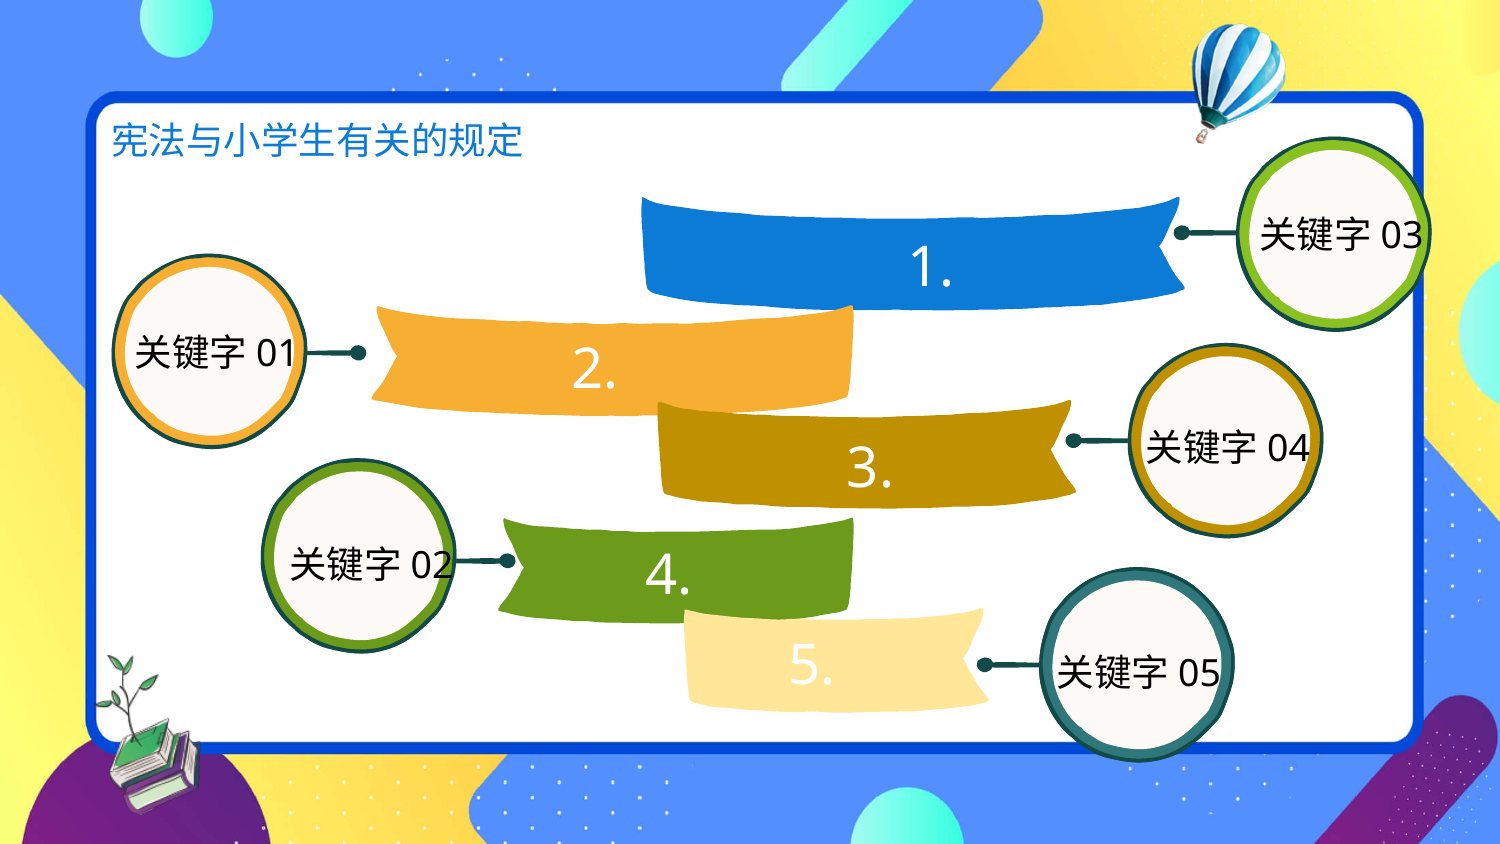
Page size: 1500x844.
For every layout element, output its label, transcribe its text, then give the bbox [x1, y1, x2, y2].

picture [0, 0, 1500, 844]
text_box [260, 456, 371, 655]
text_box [371, 196, 1186, 714]
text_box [1186, 340, 1325, 540]
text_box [111, 251, 368, 451]
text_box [975, 564, 1236, 764]
text_box 宪法与小学生有关的规定 [96, 109, 539, 170]
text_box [1172, 134, 1437, 334]
